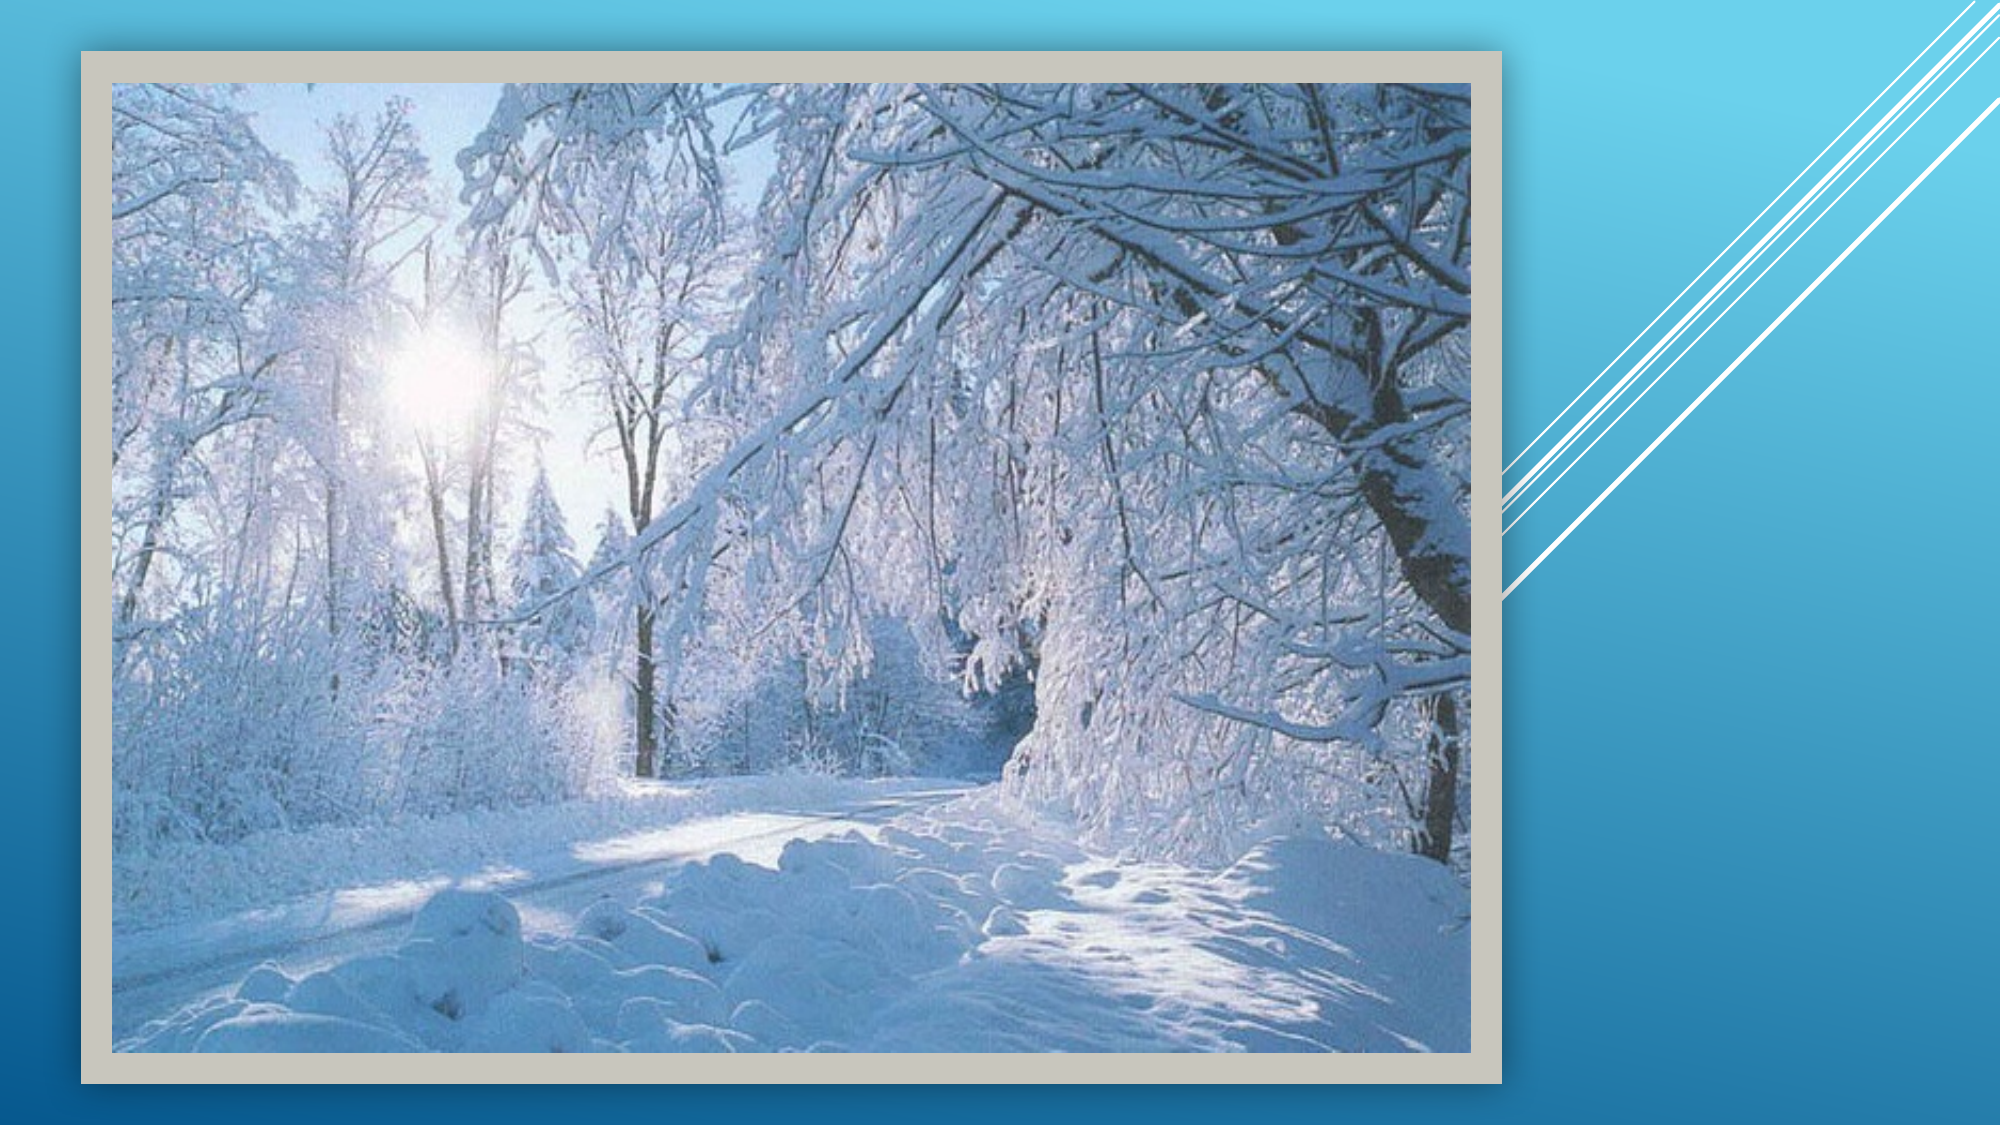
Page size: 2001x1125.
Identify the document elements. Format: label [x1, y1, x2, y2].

picture [111, 82, 1472, 1054]
